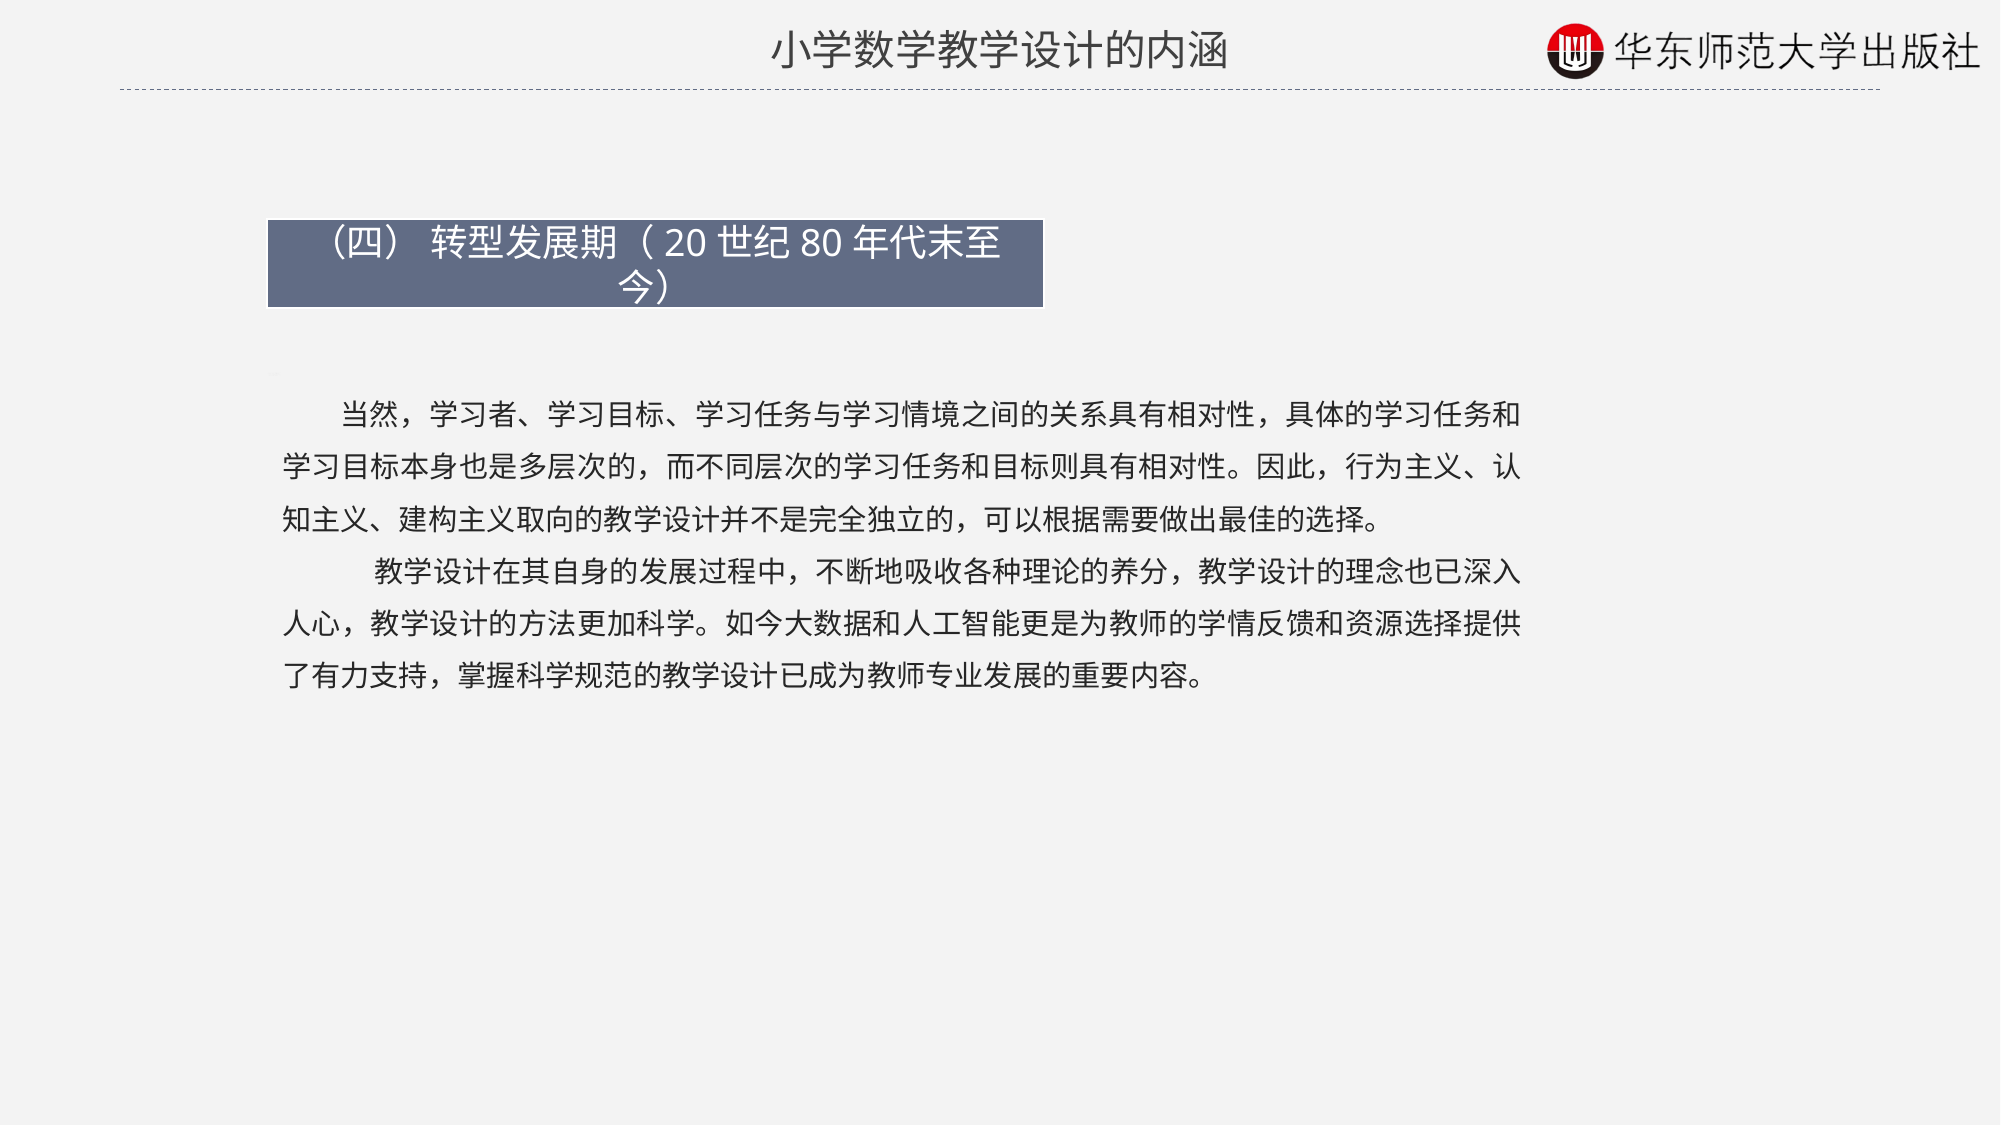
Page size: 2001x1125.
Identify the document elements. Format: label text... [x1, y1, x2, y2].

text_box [1536, 13, 1989, 83]
text_box 当然，学习者、学习目标、学习任务与学习情境之间的关系具有相对性，具体的学习任务和学习目标本身也是多层次的，而不同层次的学习任务和目标则具有相对性。因此，行为主义、认知主义、建构主义取向的教学设计并不是完全独立的，可以根据需要做出最佳的选择。 教学设计在其自身的发展过程中，不断地吸收各种理论的养分，教学设计的理念也已深入人心，教学设计的方法更加科学。如今大数据和人工智能更是为教师的学情反馈和资源选择提供了有力支持，掌握科学规范的教学设计已成为教师专业发展的重要内容。 [267, 372, 1537, 700]
text_box 小学数学教学设计的内涵 [680, 23, 1320, 74]
text_box （四） 转型发展期（20世纪80年代末至今） [266, 218, 1045, 309]
